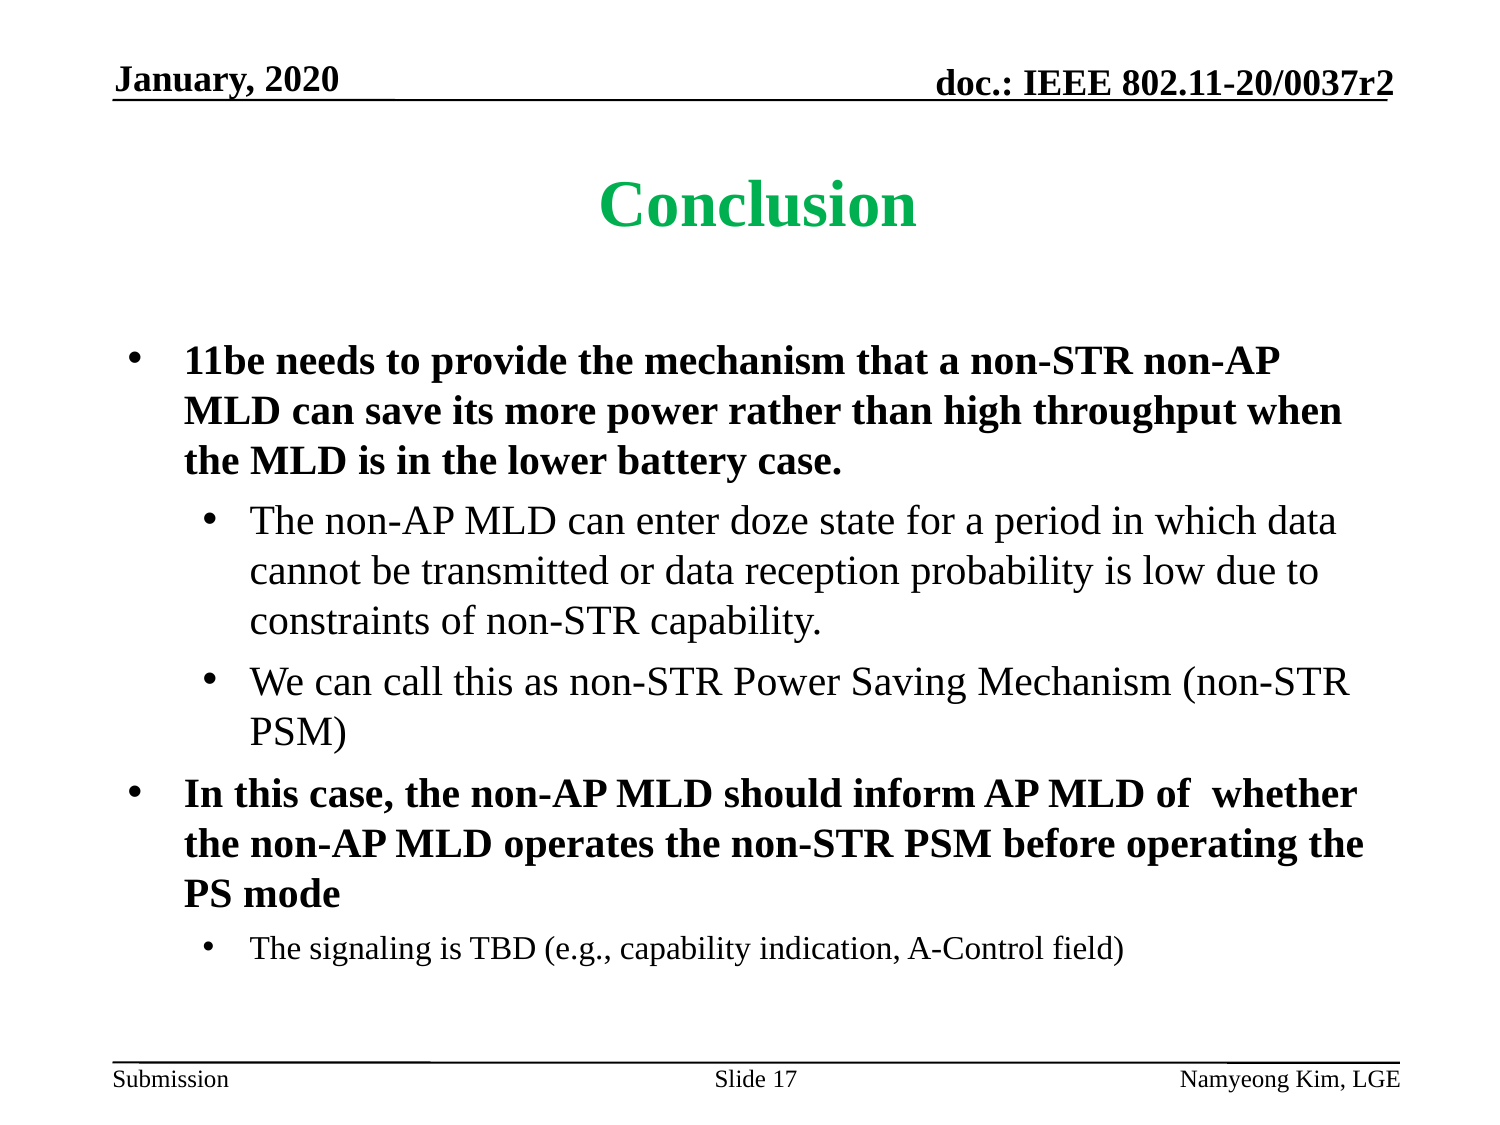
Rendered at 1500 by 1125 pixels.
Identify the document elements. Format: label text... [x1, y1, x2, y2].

list 11be needs to provide the mechanism that a non-STR non-AP MLD can save its more power rather than high throughput when the MLD is in the lower battery case. The non-AP MLD can enter doze state for a period in which data cannot be transmitted or data reception probability is low due to constraints of non-STR capability. We can call this as non-STR Power Saving Mechanism (non-STR PSM) In this case, the non-AP MLD should inform AP MLD of whether the non-AP MLD operates the non-STR PSM before operating the PS mode The signaling is TBD (e.g., capability indication, A-Control field) [112, 324, 1388, 1000]
footer Namyeong Kim, LGE [878, 1061, 1402, 1093]
title Conclusion [112, 112, 1388, 288]
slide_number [114, 54, 423, 100]
slide_number Slide 17 [712, 1061, 800, 1123]
